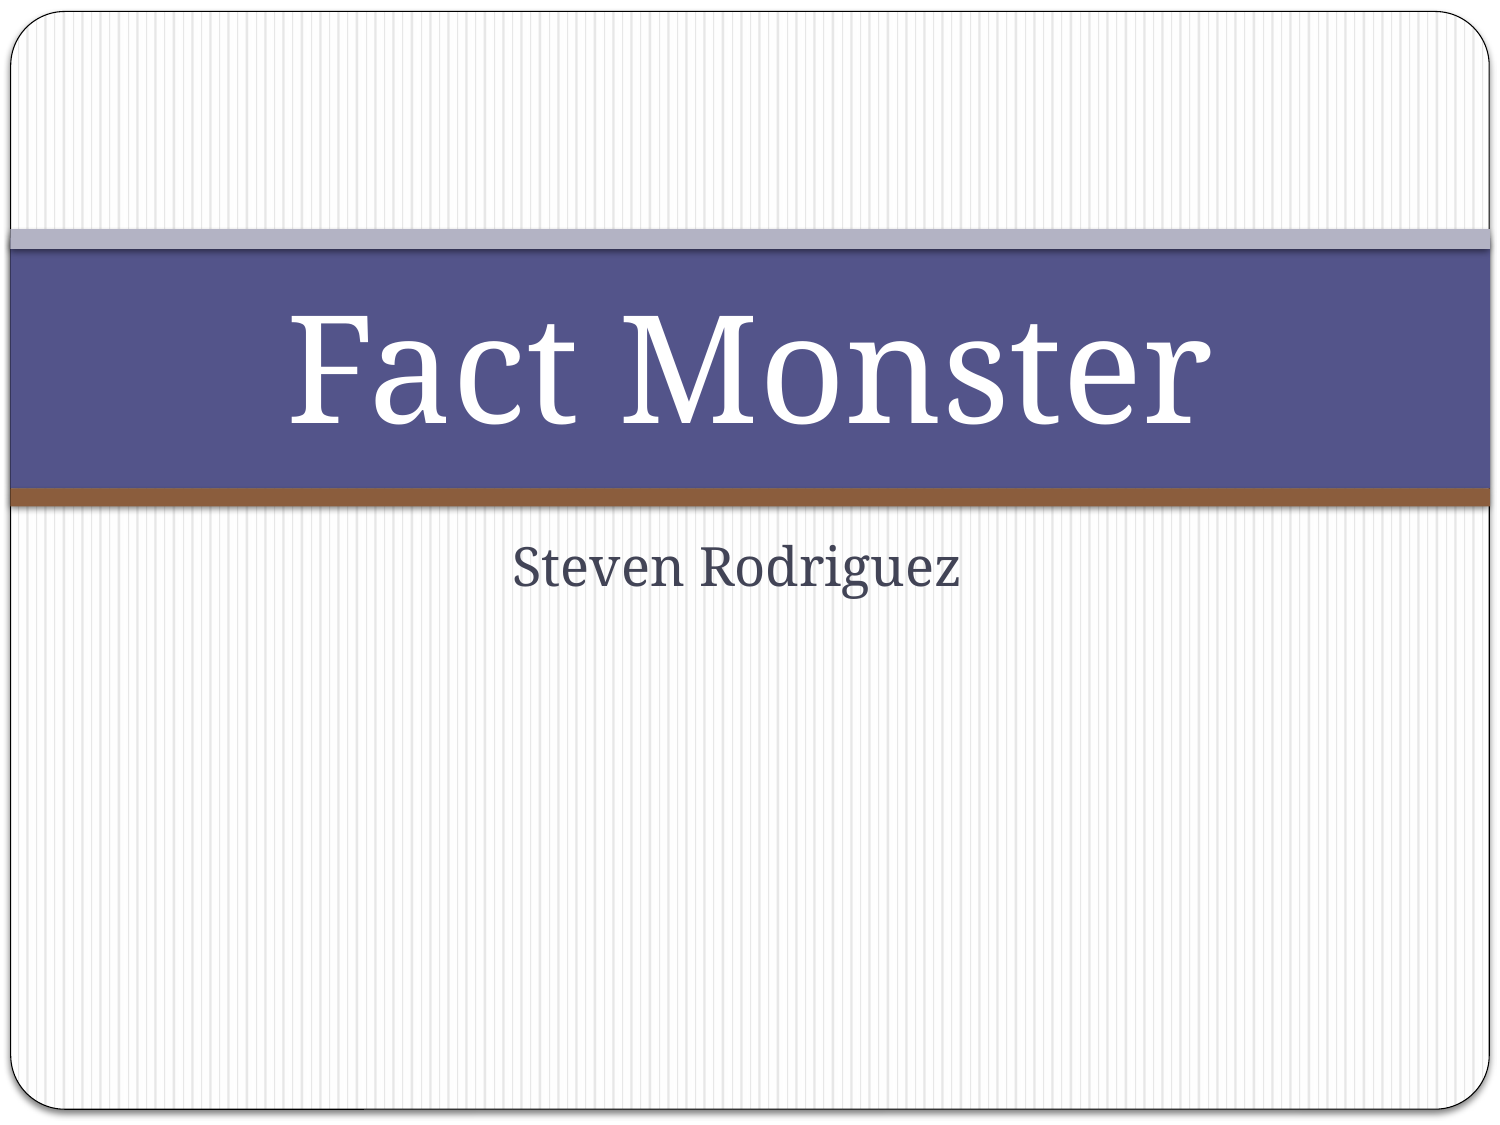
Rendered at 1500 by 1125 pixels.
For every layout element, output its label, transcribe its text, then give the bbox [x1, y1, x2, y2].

subtitle Steven Rodriguez [212, 525, 1263, 788]
title Fact Monster [75, 247, 1425, 489]
